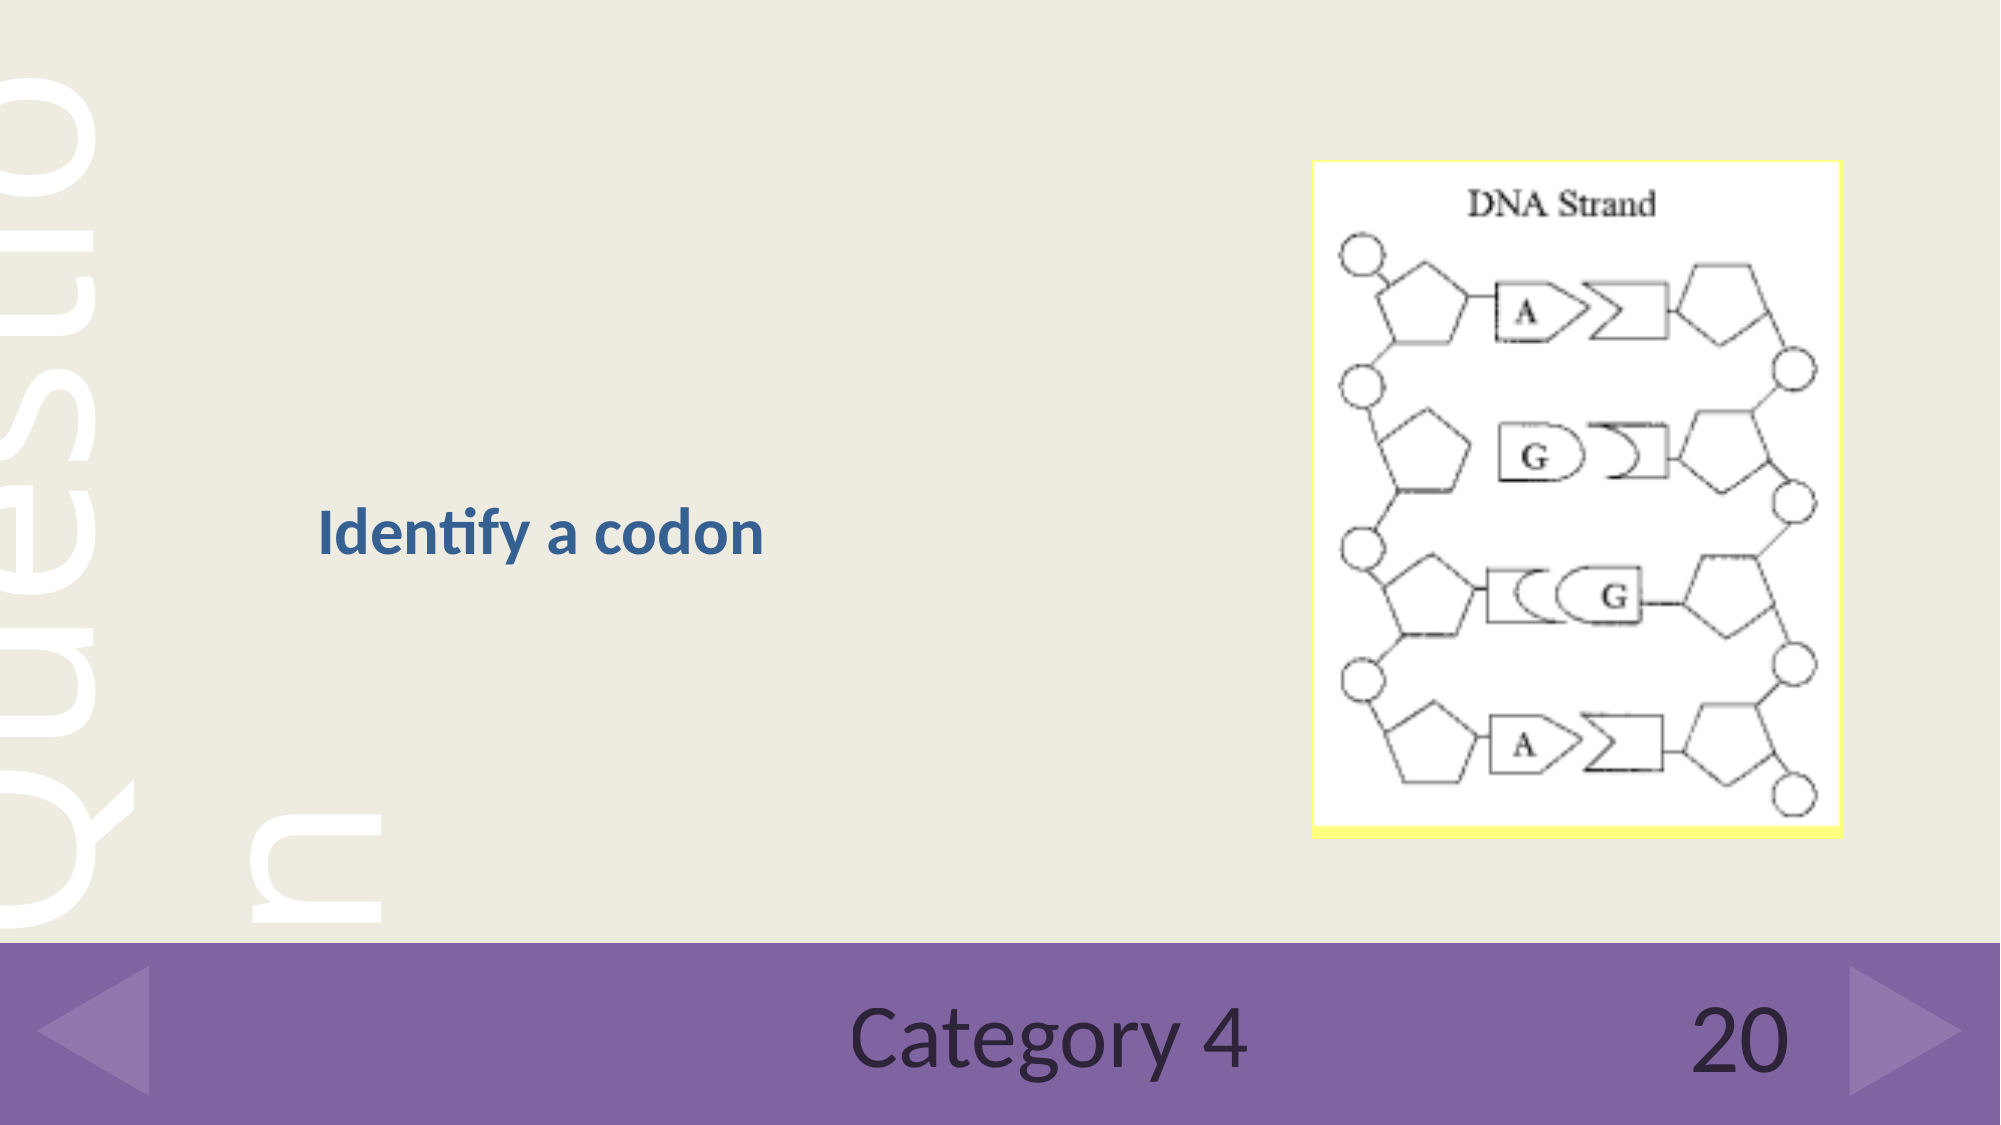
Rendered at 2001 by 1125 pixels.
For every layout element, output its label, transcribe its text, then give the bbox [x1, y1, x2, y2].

list Identify a codon [302, 149, 1877, 866]
title Category 4 [150, 937, 1950, 1125]
picture [1312, 160, 1843, 839]
